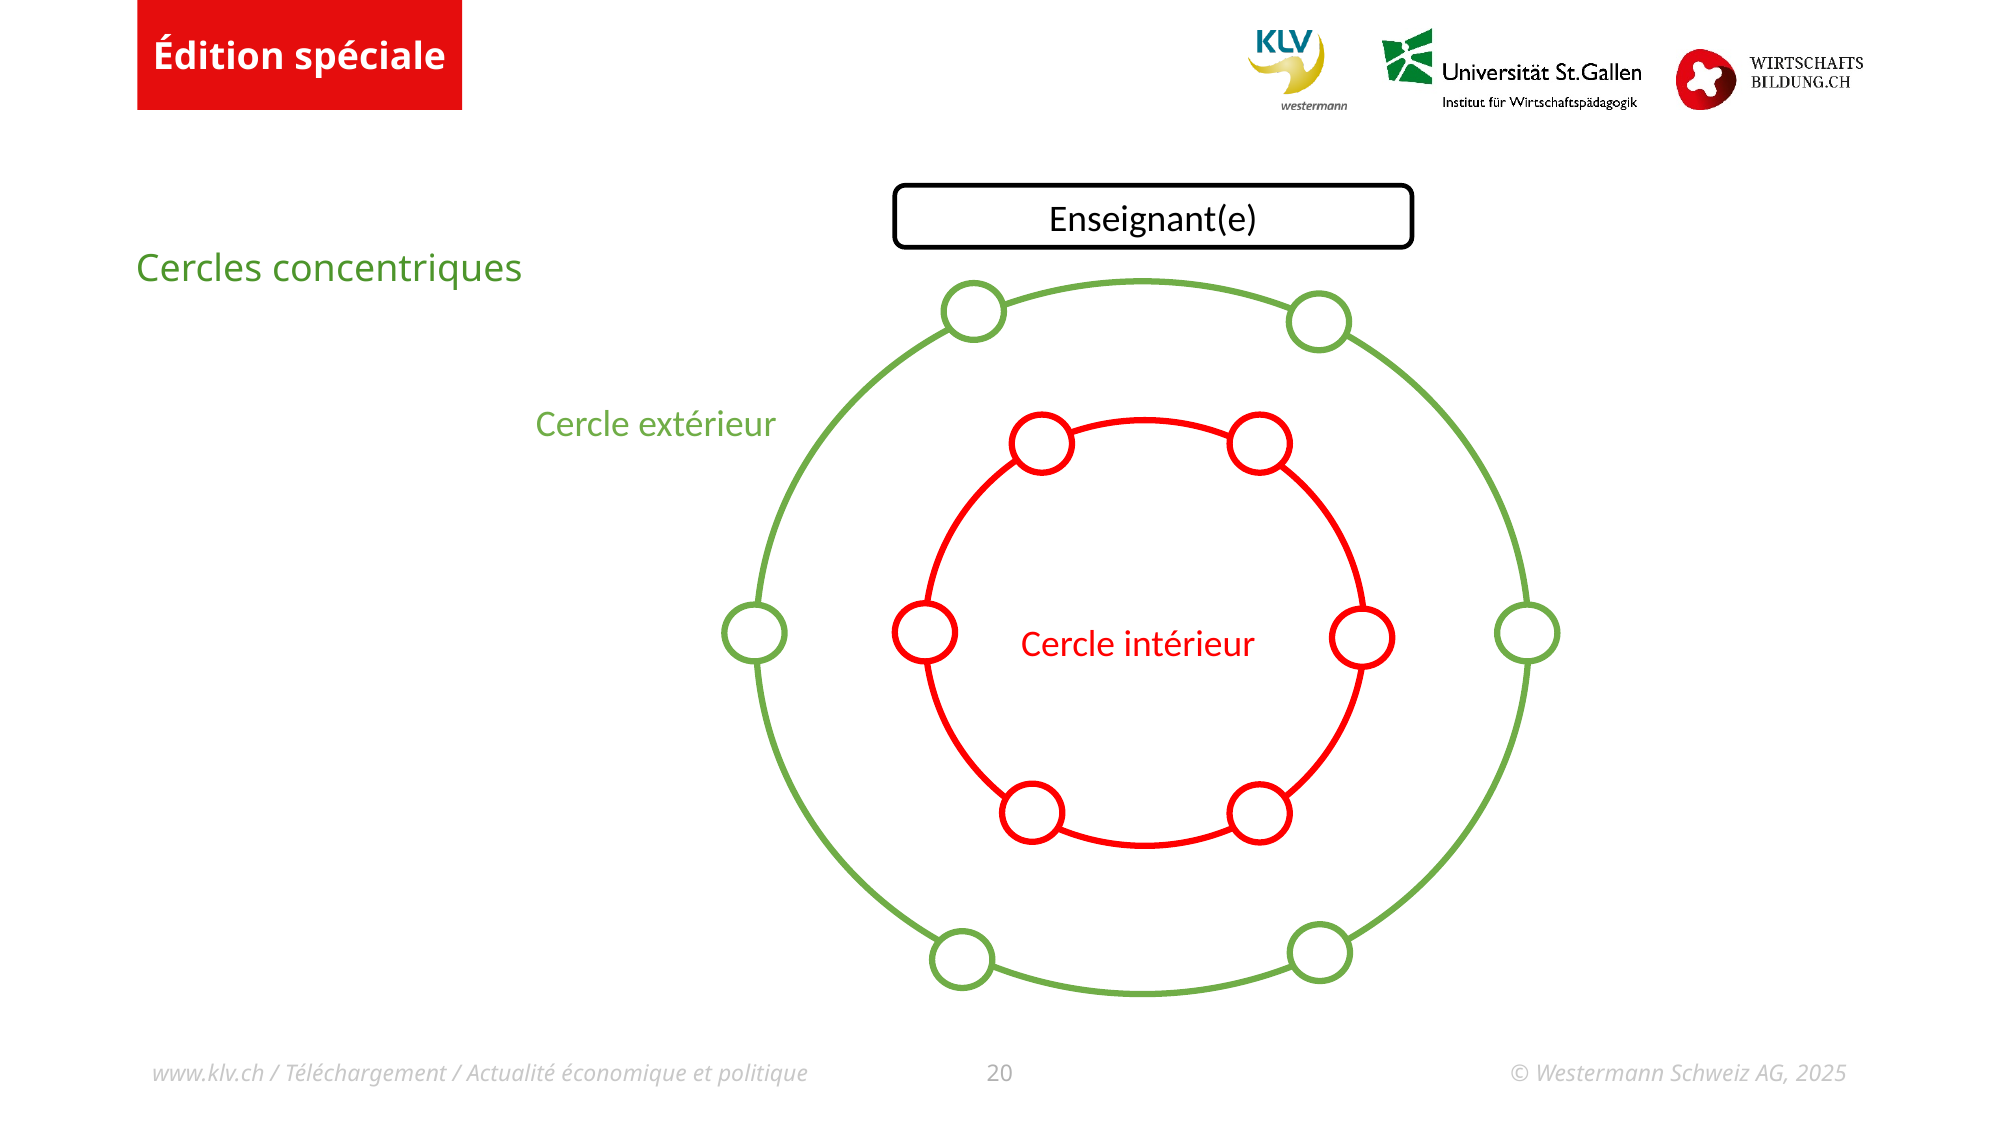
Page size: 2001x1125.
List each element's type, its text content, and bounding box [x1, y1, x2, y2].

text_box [486, 185, 1558, 995]
list Cercles concentriques [120, 242, 1846, 1014]
picture [1248, 30, 1347, 110]
footer © Westermann Schweiz AG, 2025 [1395, 1042, 1863, 1103]
picture [1676, 49, 1863, 110]
slide_number 20 [662, 1043, 1338, 1104]
slide_number www.klv.ch / Téléchargement / Actualité économique et politique [137, 1042, 903, 1103]
picture [1382, 28, 1641, 110]
